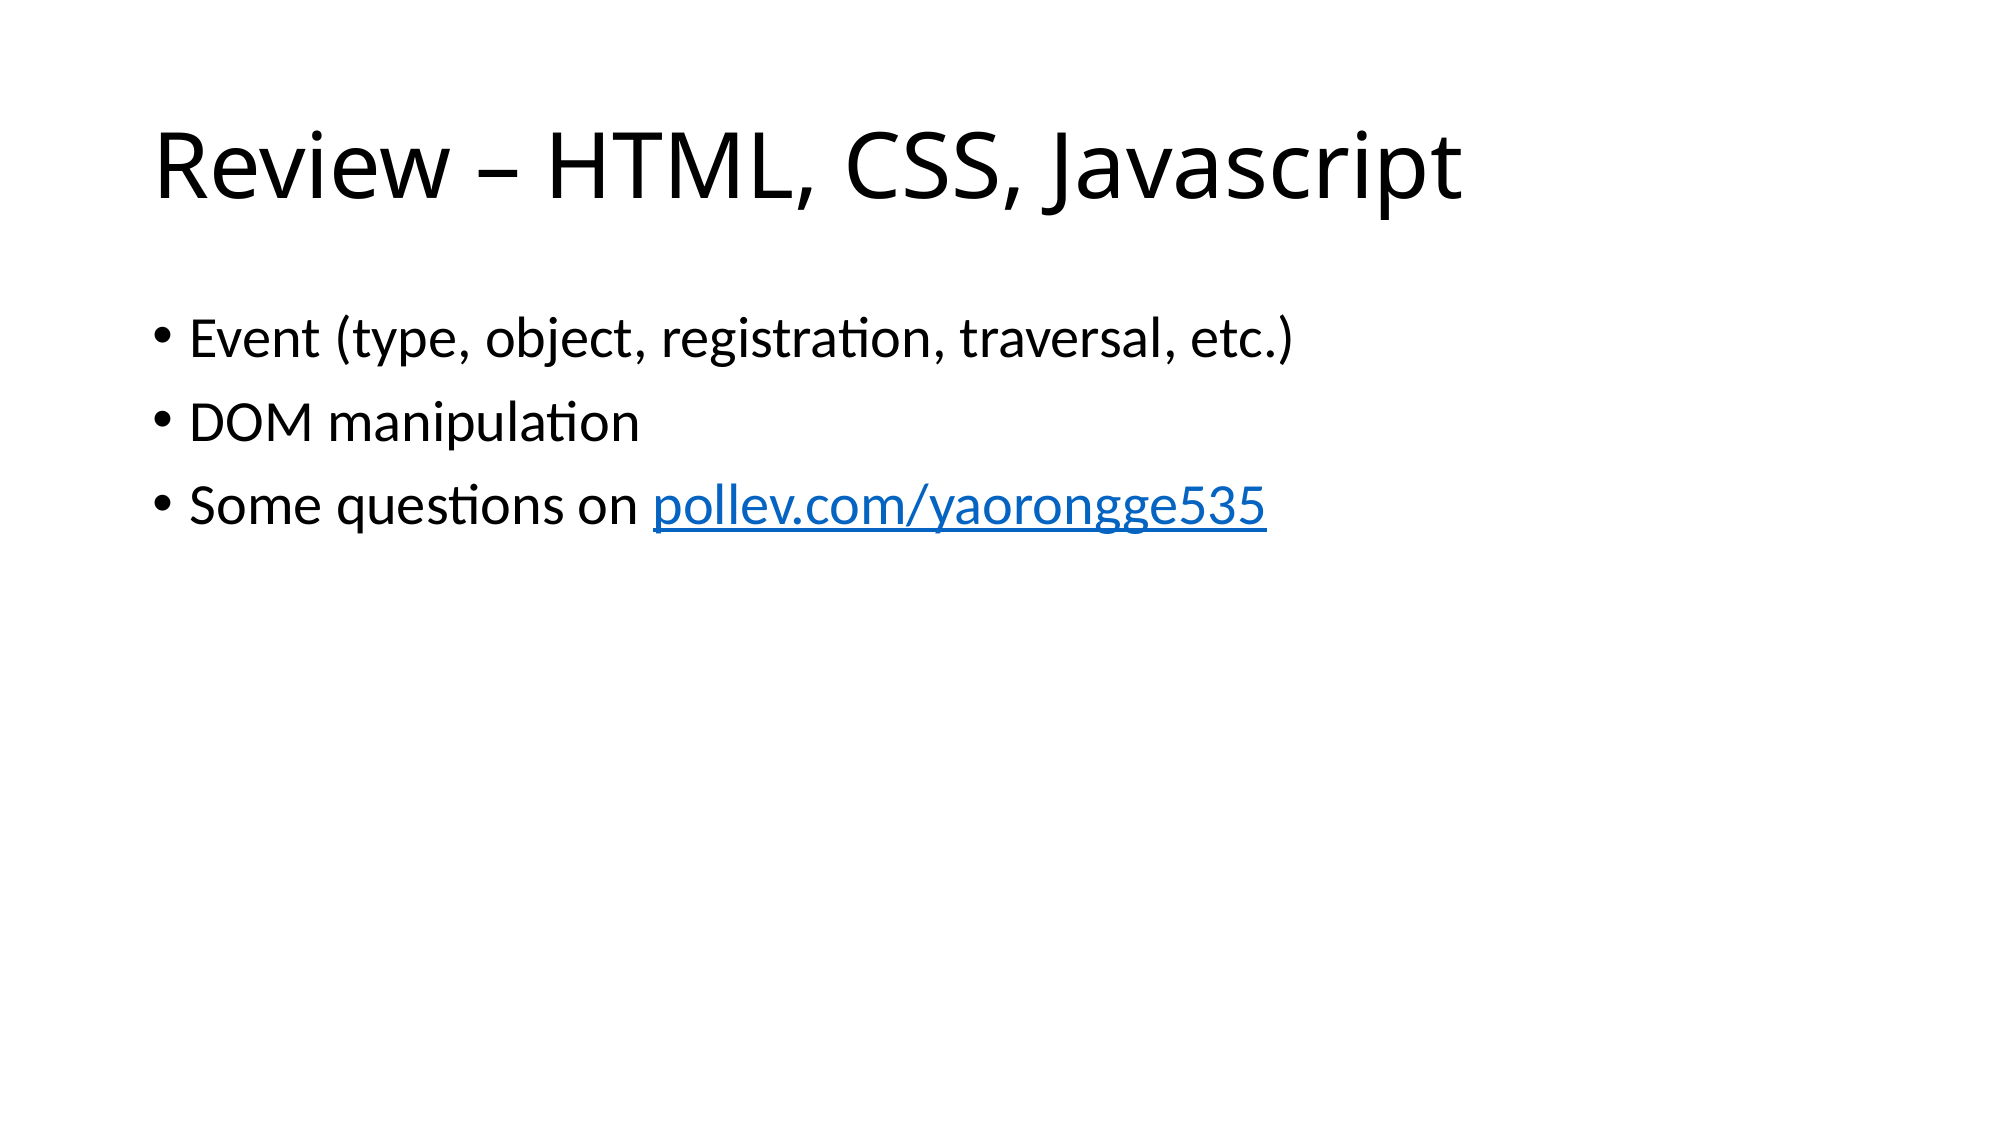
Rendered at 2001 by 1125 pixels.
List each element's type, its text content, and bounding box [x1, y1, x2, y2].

title Review – HTML, CSS, Javascript [137, 59, 1863, 278]
list Event (type, object, registration, traversal, etc.) DOM manipulation Some questions on pollev.com/yaorongge535 [137, 299, 1863, 1014]
